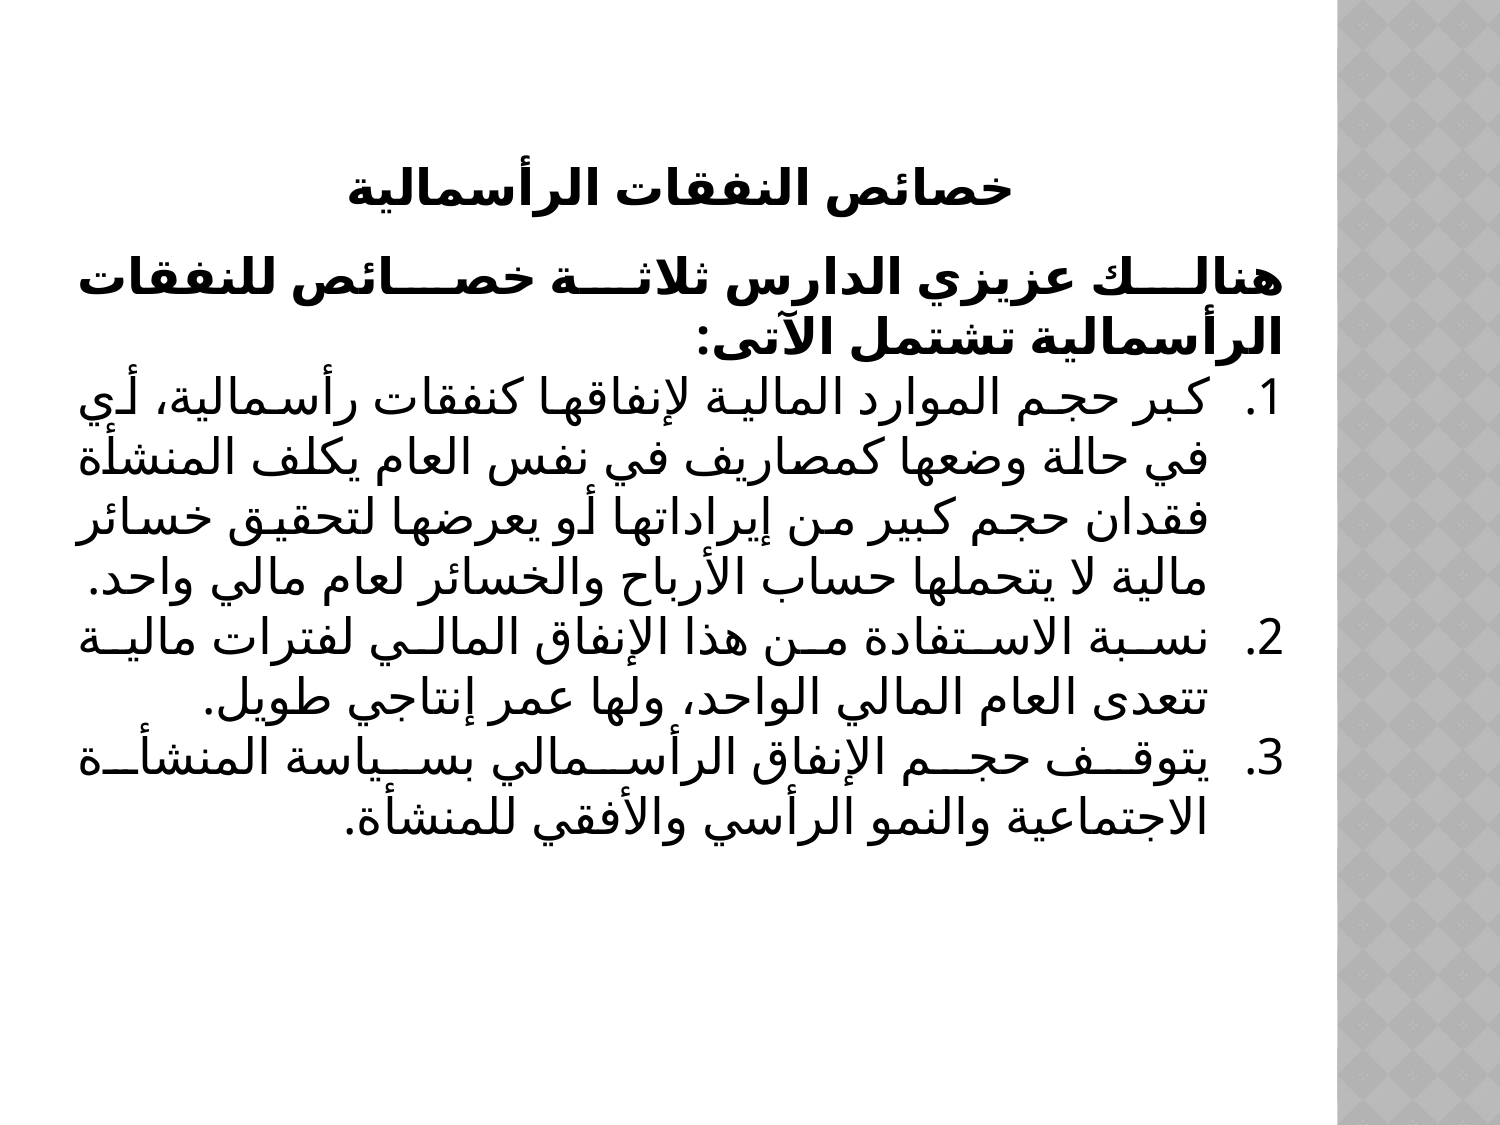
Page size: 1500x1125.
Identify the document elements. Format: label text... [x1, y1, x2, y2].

text_box هنالك عزيزي الدارس ثلاثة خصائص للنفقات الرأسمالية تشتمل الآتى: كبر حجم الموارد المالية لإنفاقها كنفقات رأسمالية، أي في حالة وضعها كمصاريف في نفس العام يكلف المنشأة فقدان حجم كبير من إيراداتها أو يعرضها لتحقيق خسائر مالية لا يتحملها حساب الأرباح والخسائر لعام مالي واحد. نسبة الاستفادة من هذا الإنفاق المالي لفترات مالية تتعدى العام المالي الواحد، ولها عمر إنتاجي طويل. يتوقف حجم الإنفاق الرأسمالي بسياسة المنشأة الاجتماعية والنمو الرأسي والأفقي للمنشأة. [62, 236, 1300, 852]
text_box خصائص النفقات الرأسمالية [62, 148, 1300, 223]
